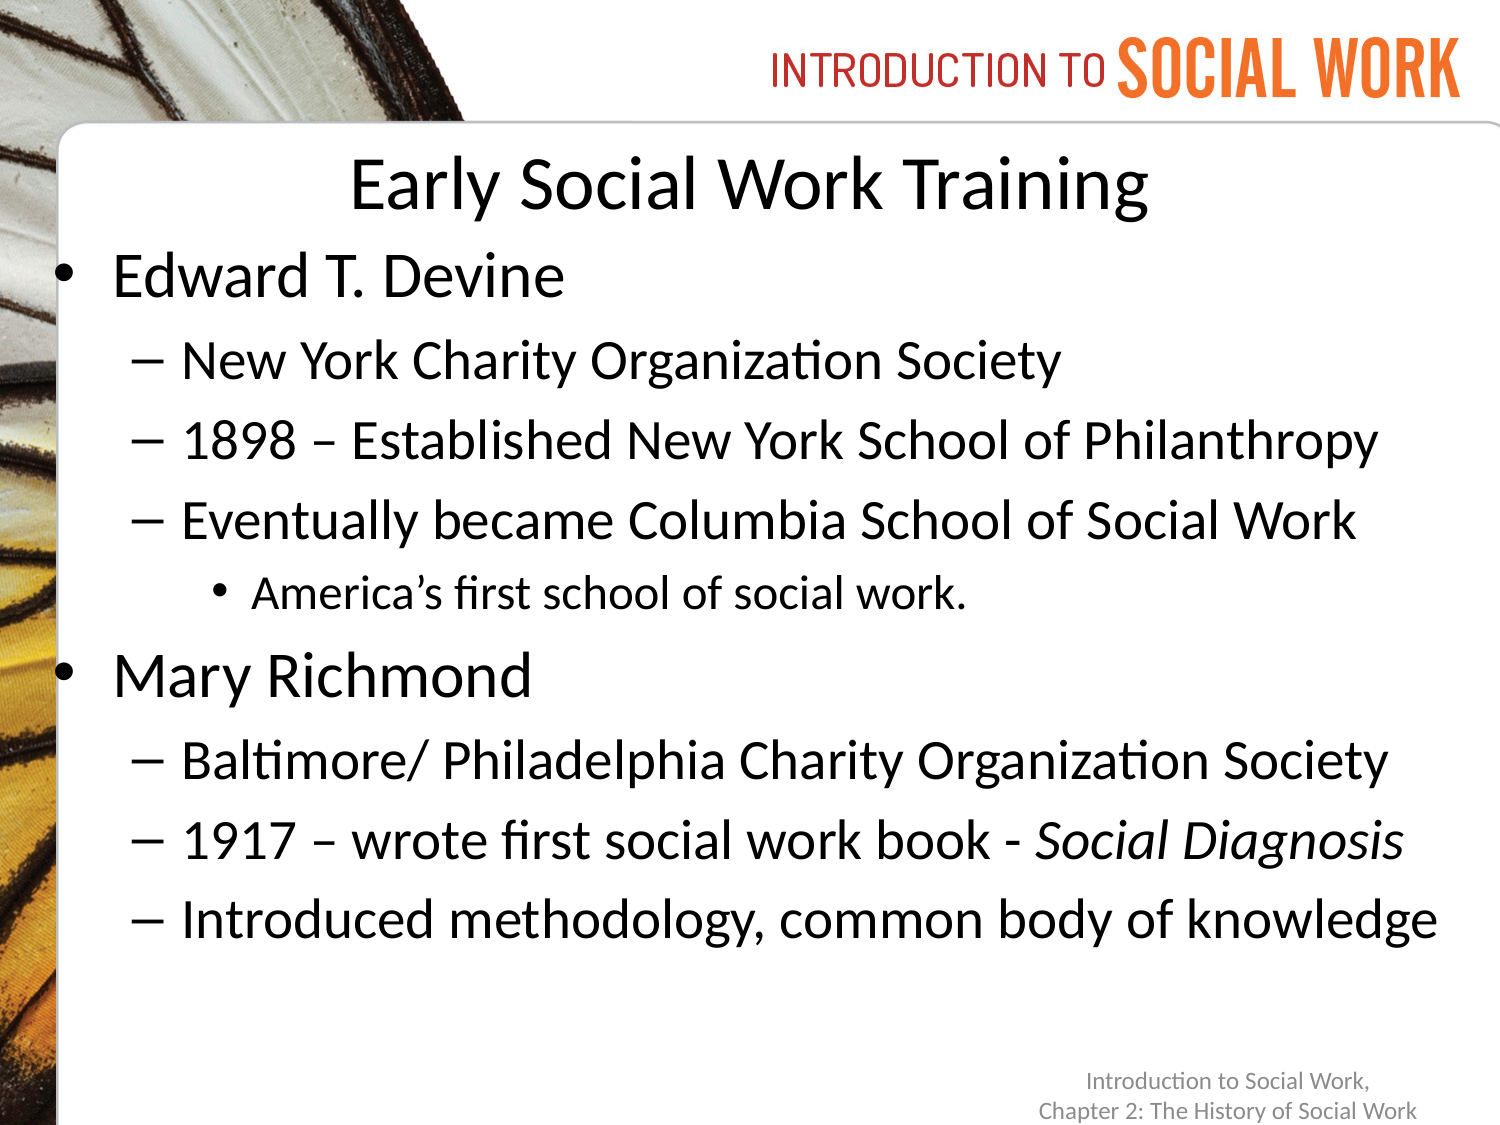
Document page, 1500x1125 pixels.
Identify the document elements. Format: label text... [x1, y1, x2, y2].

title Early Social Work Training [75, 125, 1425, 224]
picture [0, 0, 1500, 1125]
footer Introduction to Social Work, Chapter 2: The History of Social Work [987, 1065, 1475, 1125]
list Edward T. Devine New York Charity Organization Society 1898 – Established New York School of Philanthropy Eventually became Columbia School of Social Work America’s first school of social work. Mary Richmond Baltimore/ Philadelphia Charity Organization Society 1917 – wrote first social work book - Social Diagnosis Introduced methodology, common body of knowledge [37, 224, 1463, 986]
